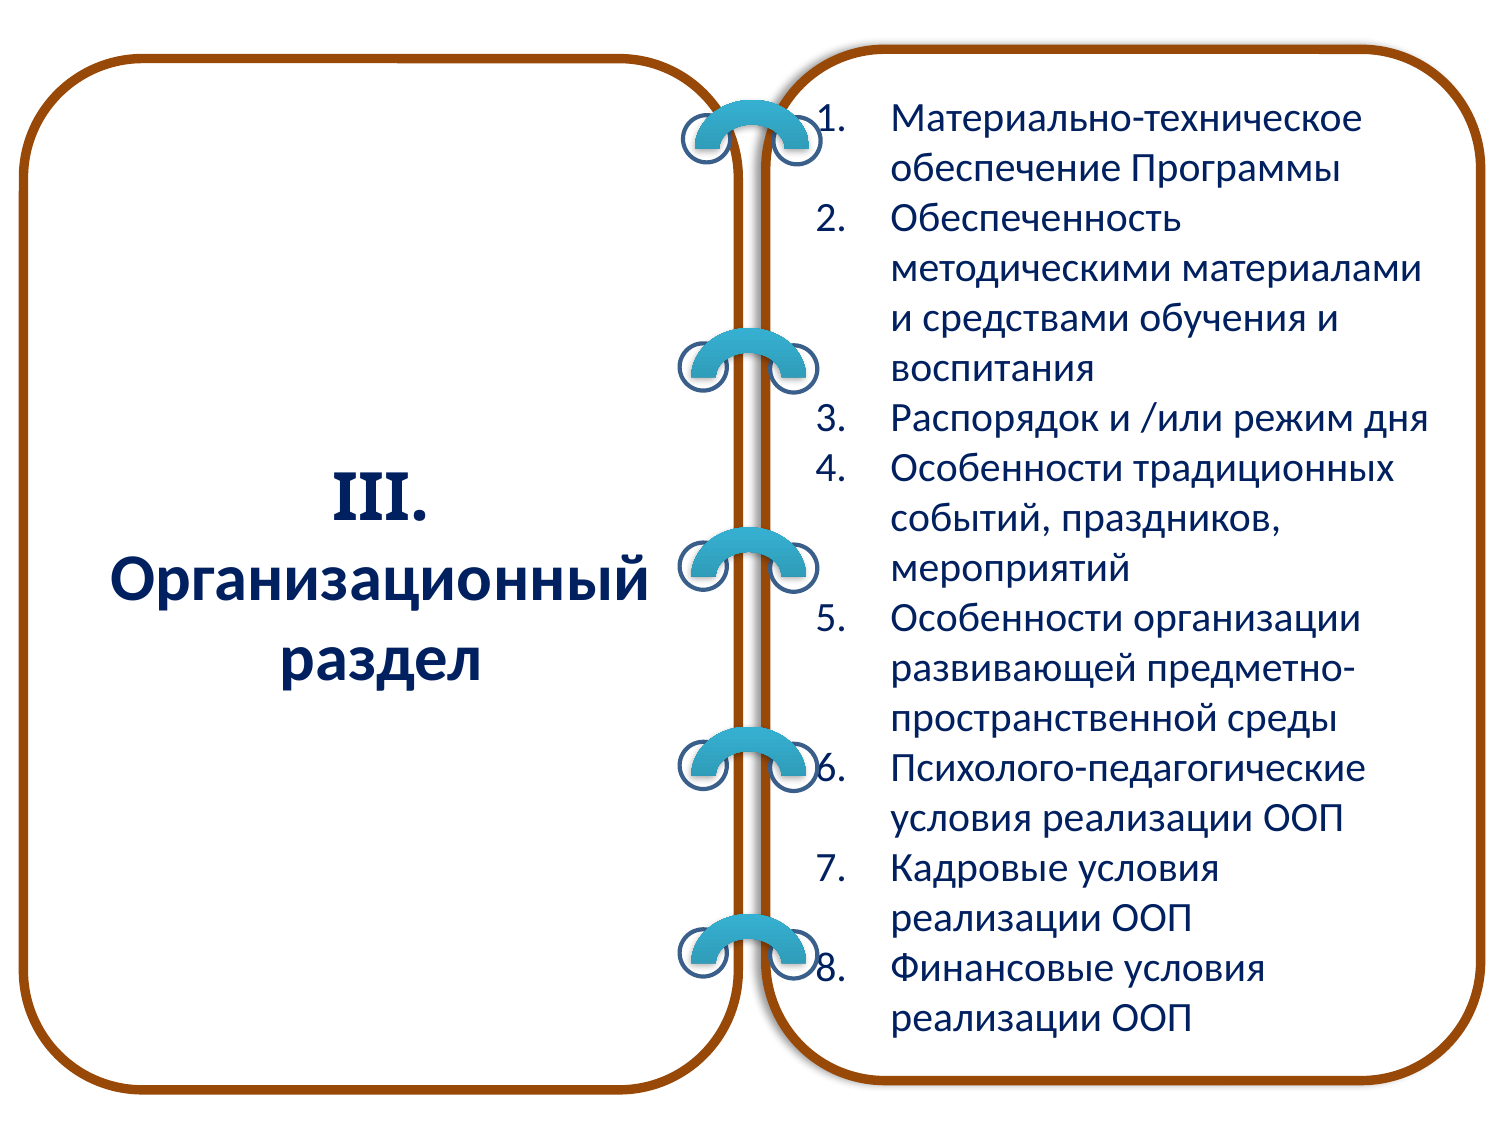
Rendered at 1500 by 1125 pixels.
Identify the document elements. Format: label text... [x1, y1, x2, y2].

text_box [679, 527, 818, 626]
text_box III. Организационный раздел [21, 56, 741, 1092]
text_box Материально-техническое обеспечение Программы Обеспеченность методическими материалами и средствами обучения и воспитания Распорядок и /или режим дня Особенности традиционных событий, праздников, мероприятий Особенности организации развивающей предметно-пространственной среды Психолого-педагогические условия реализации ООП Кадровые условия реализации ООП Финансовые условия реализации ООП [763, 47, 1483, 1083]
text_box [682, 99, 821, 199]
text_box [679, 913, 818, 1013]
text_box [679, 327, 818, 427]
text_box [679, 726, 818, 825]
